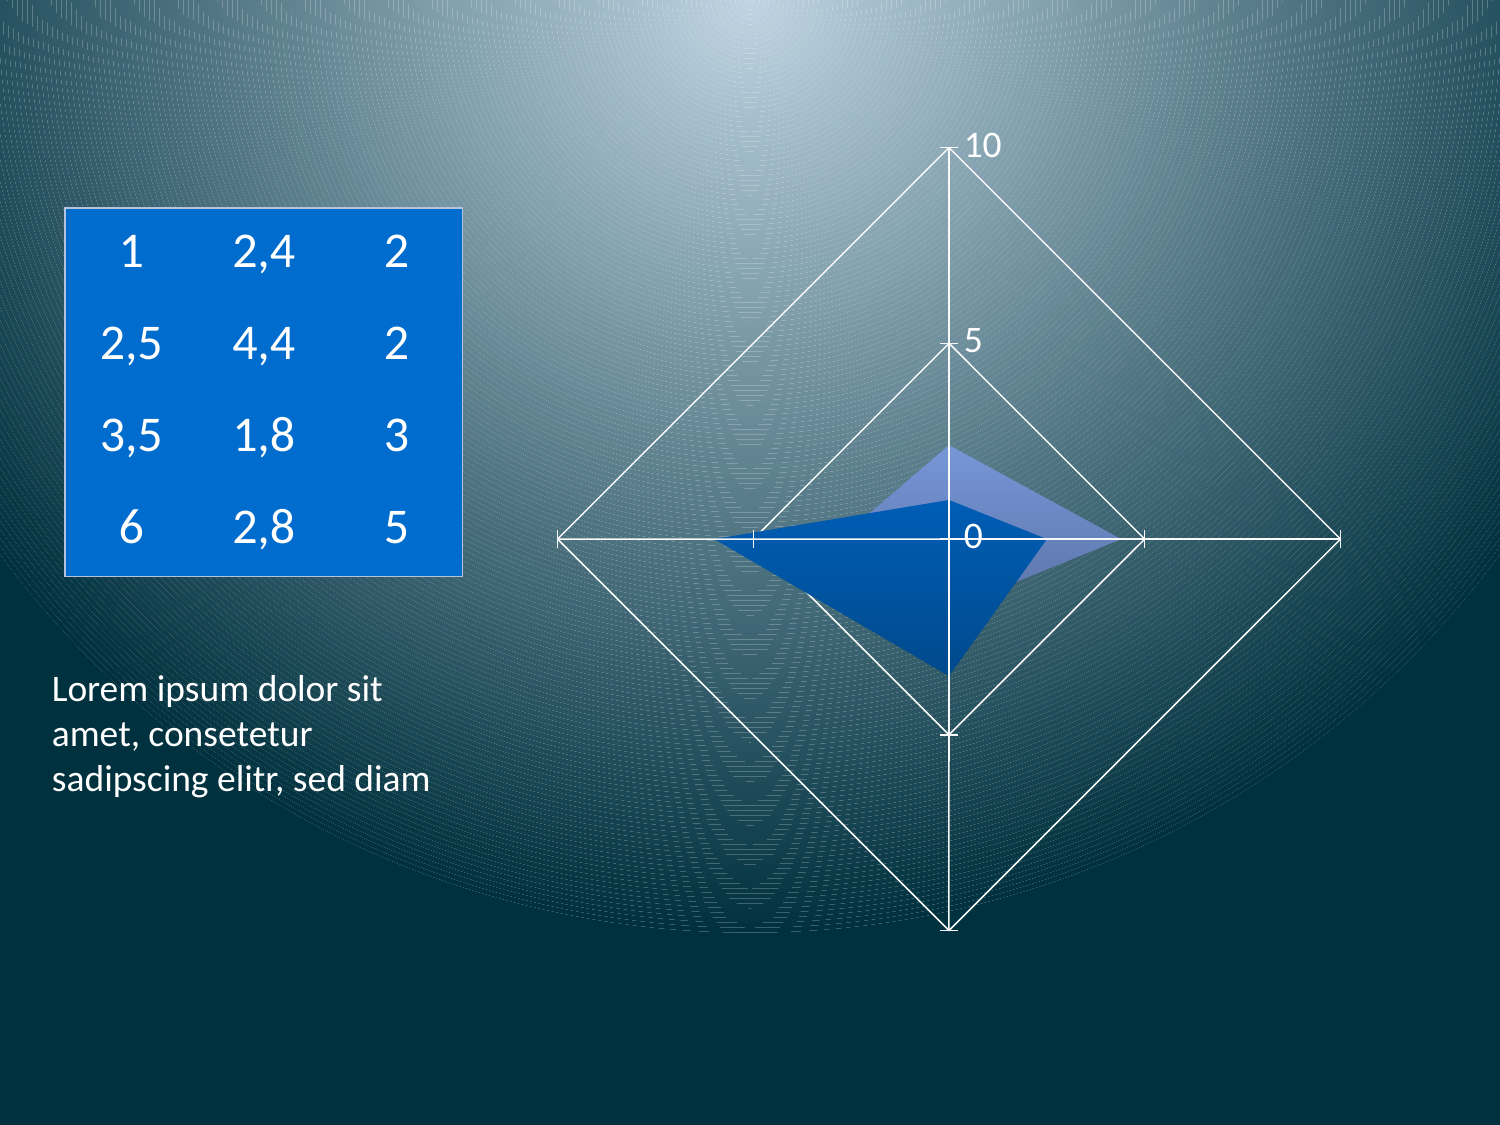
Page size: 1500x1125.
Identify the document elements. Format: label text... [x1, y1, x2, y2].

table_header 2 [330, 209, 462, 300]
table_cell 2 [330, 300, 462, 392]
table_cell 2,8 [198, 484, 330, 576]
table_header 2,4 [198, 209, 330, 300]
table_header 1 [66, 209, 198, 300]
table_cell 5 [330, 484, 462, 576]
table_cell 3,5 [66, 392, 198, 484]
table_cell 1,8 [198, 392, 330, 484]
chart [489, 71, 1365, 1024]
text_box Lorem ipsum dolor sit amet, consetetur sadipscing elitr, sed diam [37, 656, 479, 807]
table_cell 4,4 [198, 300, 330, 392]
table_cell 3 [330, 392, 462, 484]
table_cell 2,5 [66, 300, 198, 392]
table_cell 6 [66, 484, 198, 576]
